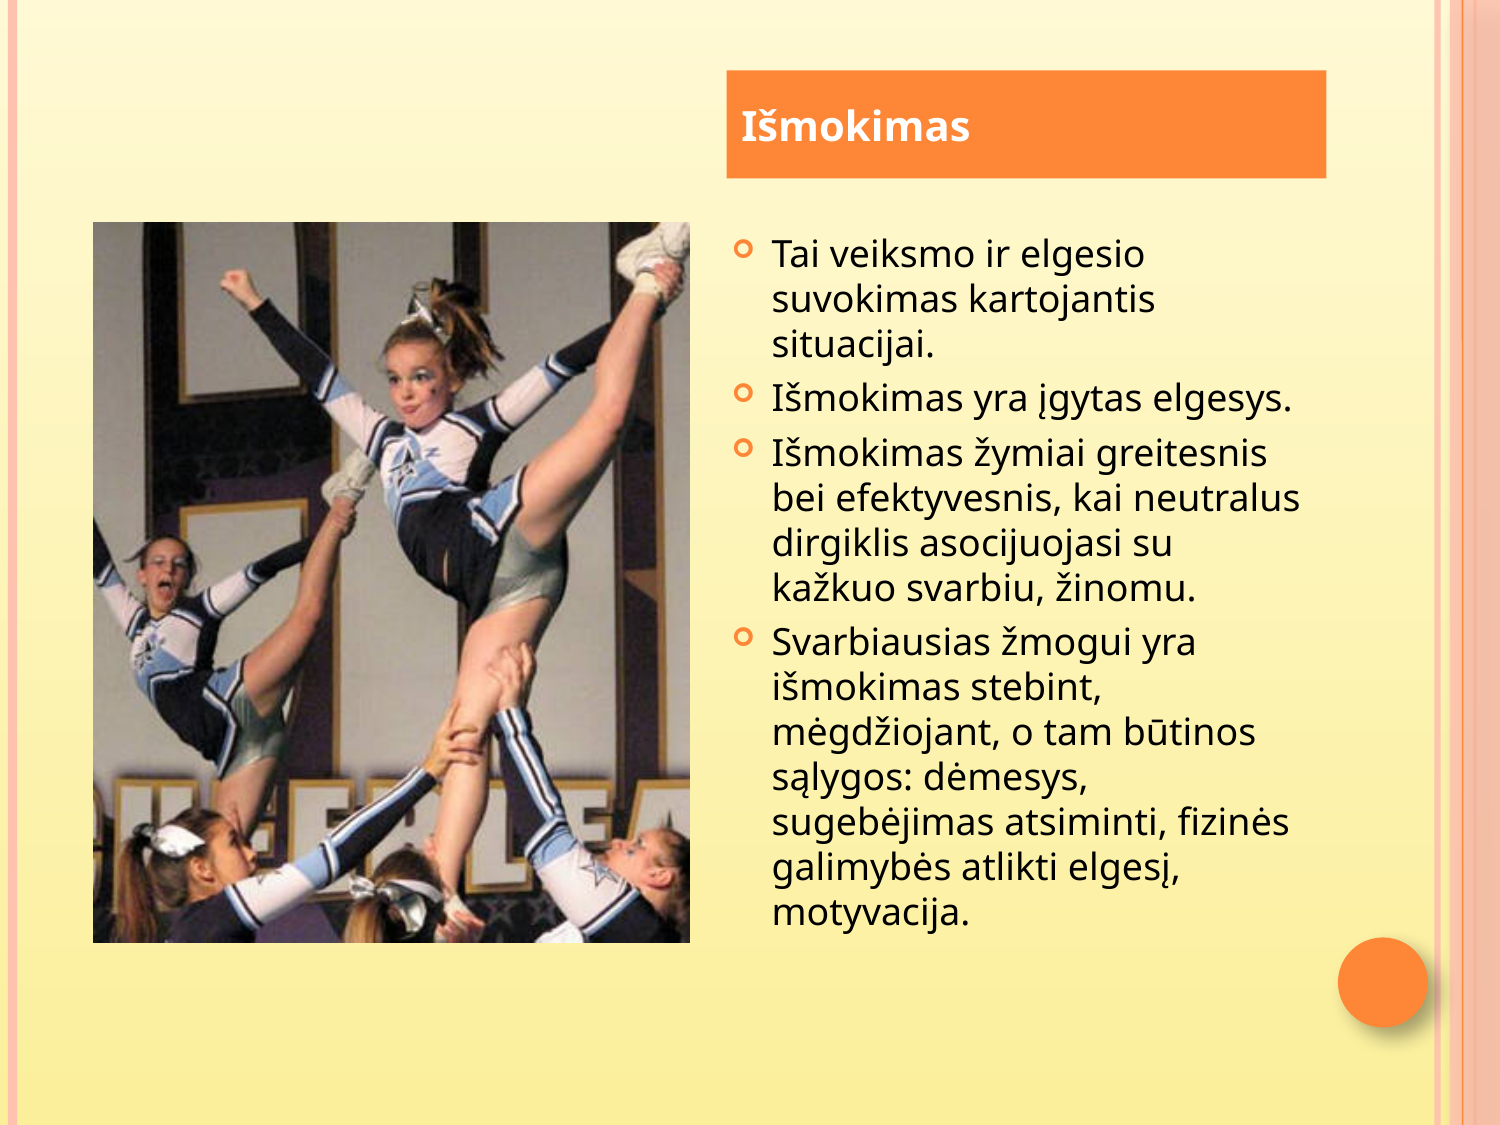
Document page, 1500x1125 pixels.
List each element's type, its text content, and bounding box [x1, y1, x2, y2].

list Tai veiksmo ir elgesio suvokimas kartojantis situacijai. Išmokimas yra įgytas elgesys. Išmokimas žymiai greitesnis bei efektyvesnis, kai neutralus dirgiklis asocijuojasi su kažkuo svarbiu, žinomu. Svarbiausias žmogui yra išmokimas stebint, mėgdžiojant, o tam būtinos sąlygos: dėmesys, sugebėjimas atsiminti, fizinės galimybės atlikti elgesį, motyvacija. [717, 222, 1318, 1025]
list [93, 222, 690, 944]
list Išmokimas [726, 70, 1327, 179]
